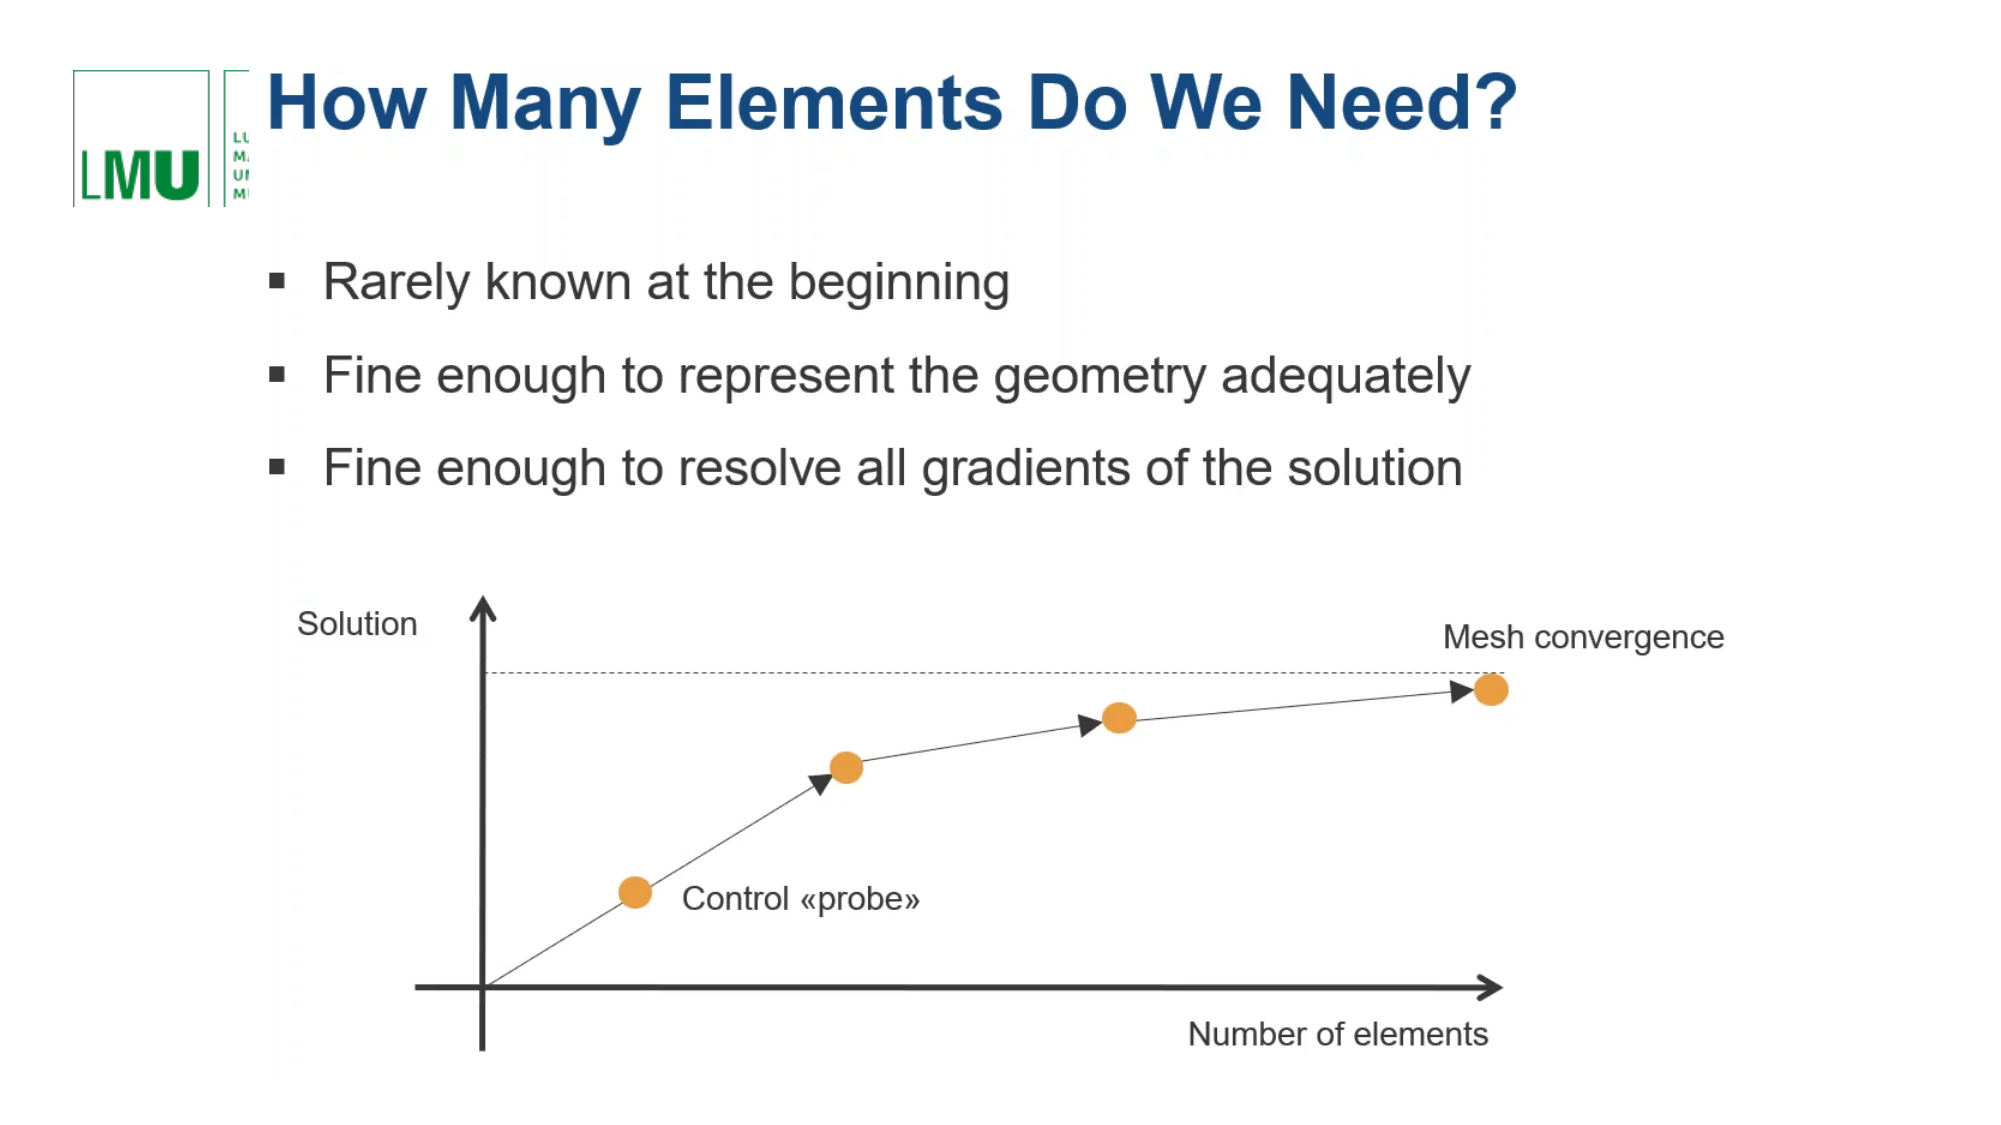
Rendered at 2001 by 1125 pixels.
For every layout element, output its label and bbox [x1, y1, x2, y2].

picture [249, 46, 1750, 1079]
